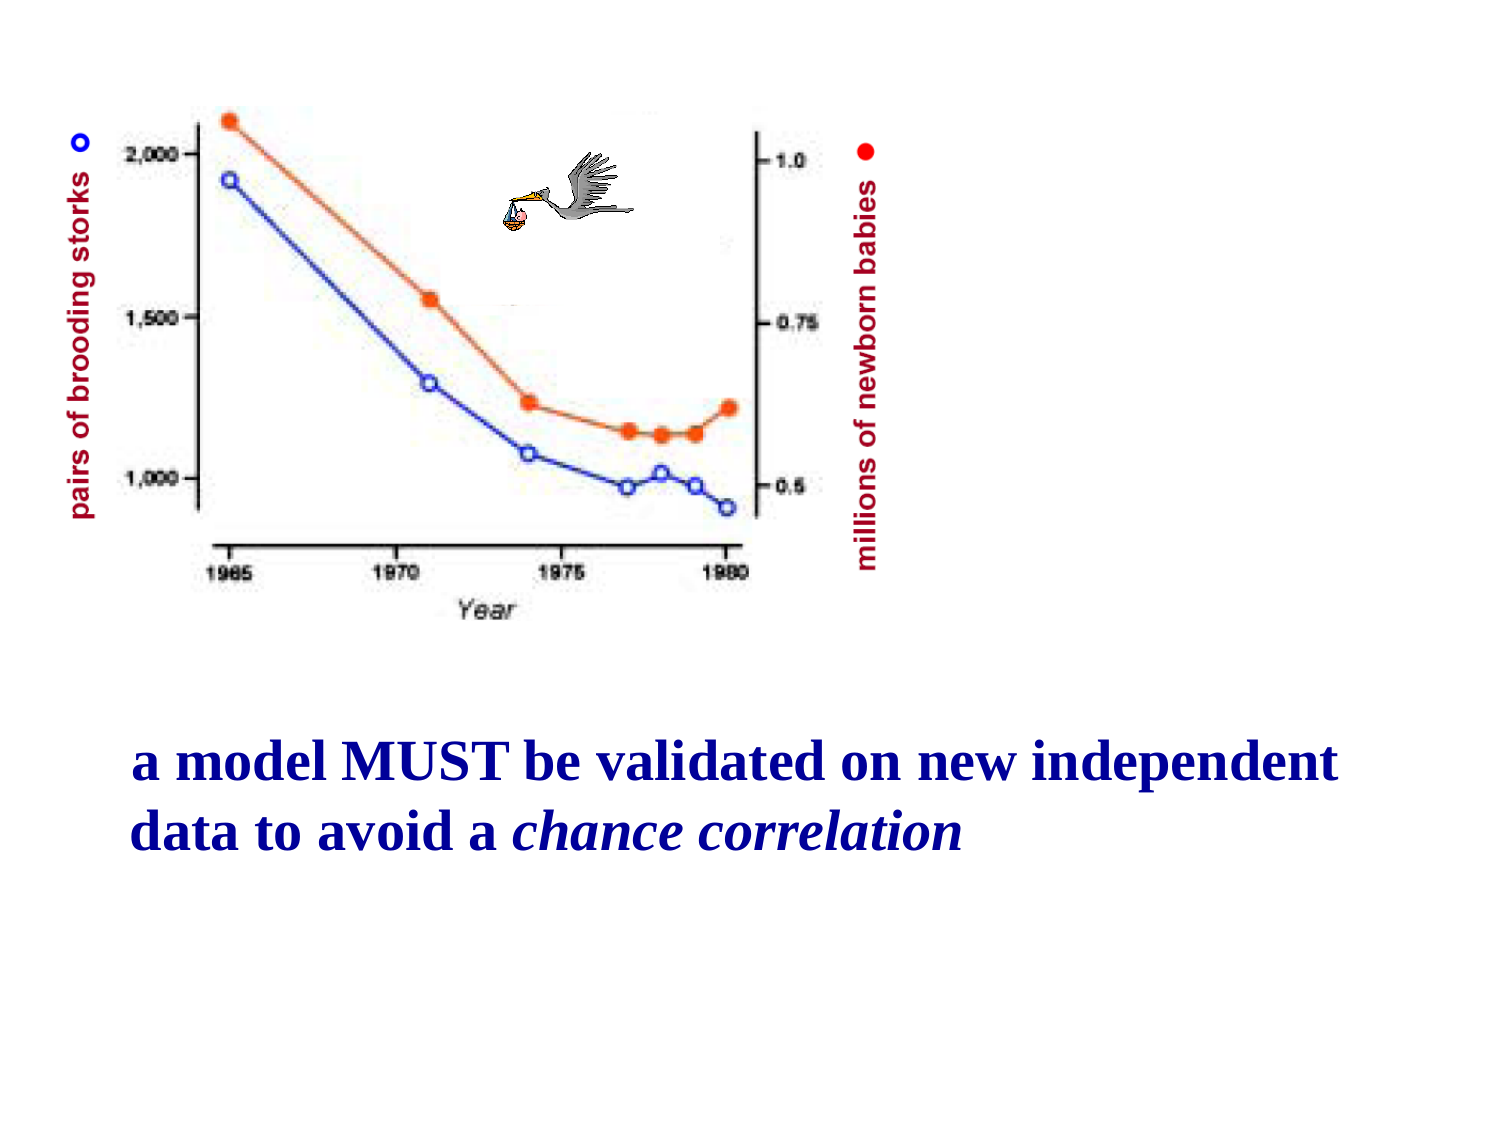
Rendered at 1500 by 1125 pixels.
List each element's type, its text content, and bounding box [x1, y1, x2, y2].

picture [58, 105, 892, 621]
text_box a model MUST be validated on new independent data to avoid a chance correlation [58, 714, 1453, 868]
